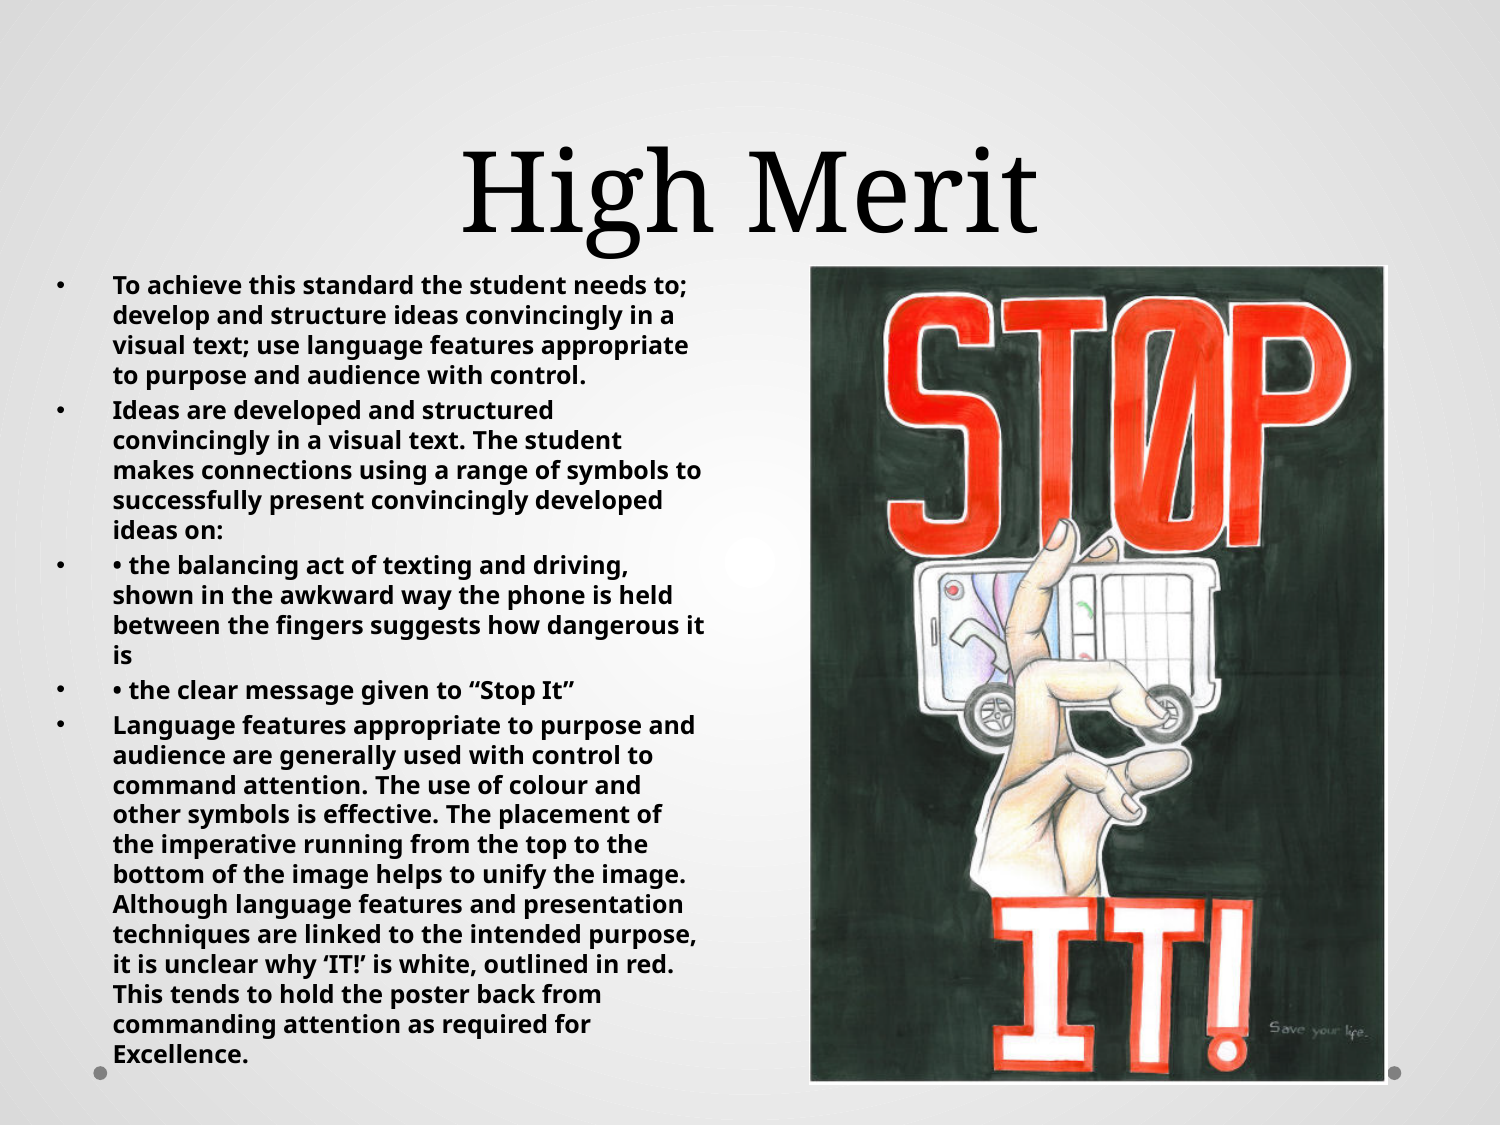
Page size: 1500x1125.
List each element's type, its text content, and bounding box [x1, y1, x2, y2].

picture [808, 265, 1389, 1085]
title High Merit [75, 0, 1425, 263]
list To achieve this standard the student needs to; develop and structure ideas convincingly in a visual text; use language features appropriate to purpose and audience with control. Ideas are developed and structured convincingly in a visual text. The student makes connections using a range of symbols to successfully present convincingly developed ideas on: • the balancing act of texting and driving, shown in the awkward way the phone is held between the fingers suggests how dangerous it is • the clear message given to “Stop It” Language features appropriate to purpose and audience are generally used with control to command attention. The use of colour and other symbols is effective. The placement of the imperative running from the top to the bottom of the image helps to unify the image. Although language features and presentation techniques are linked to the intended purpose, it is unclear why ‘IT!’ is white, outlined in red. This tends to hold the poster back from commanding attention as required for Excellence. [41, 262, 723, 1005]
